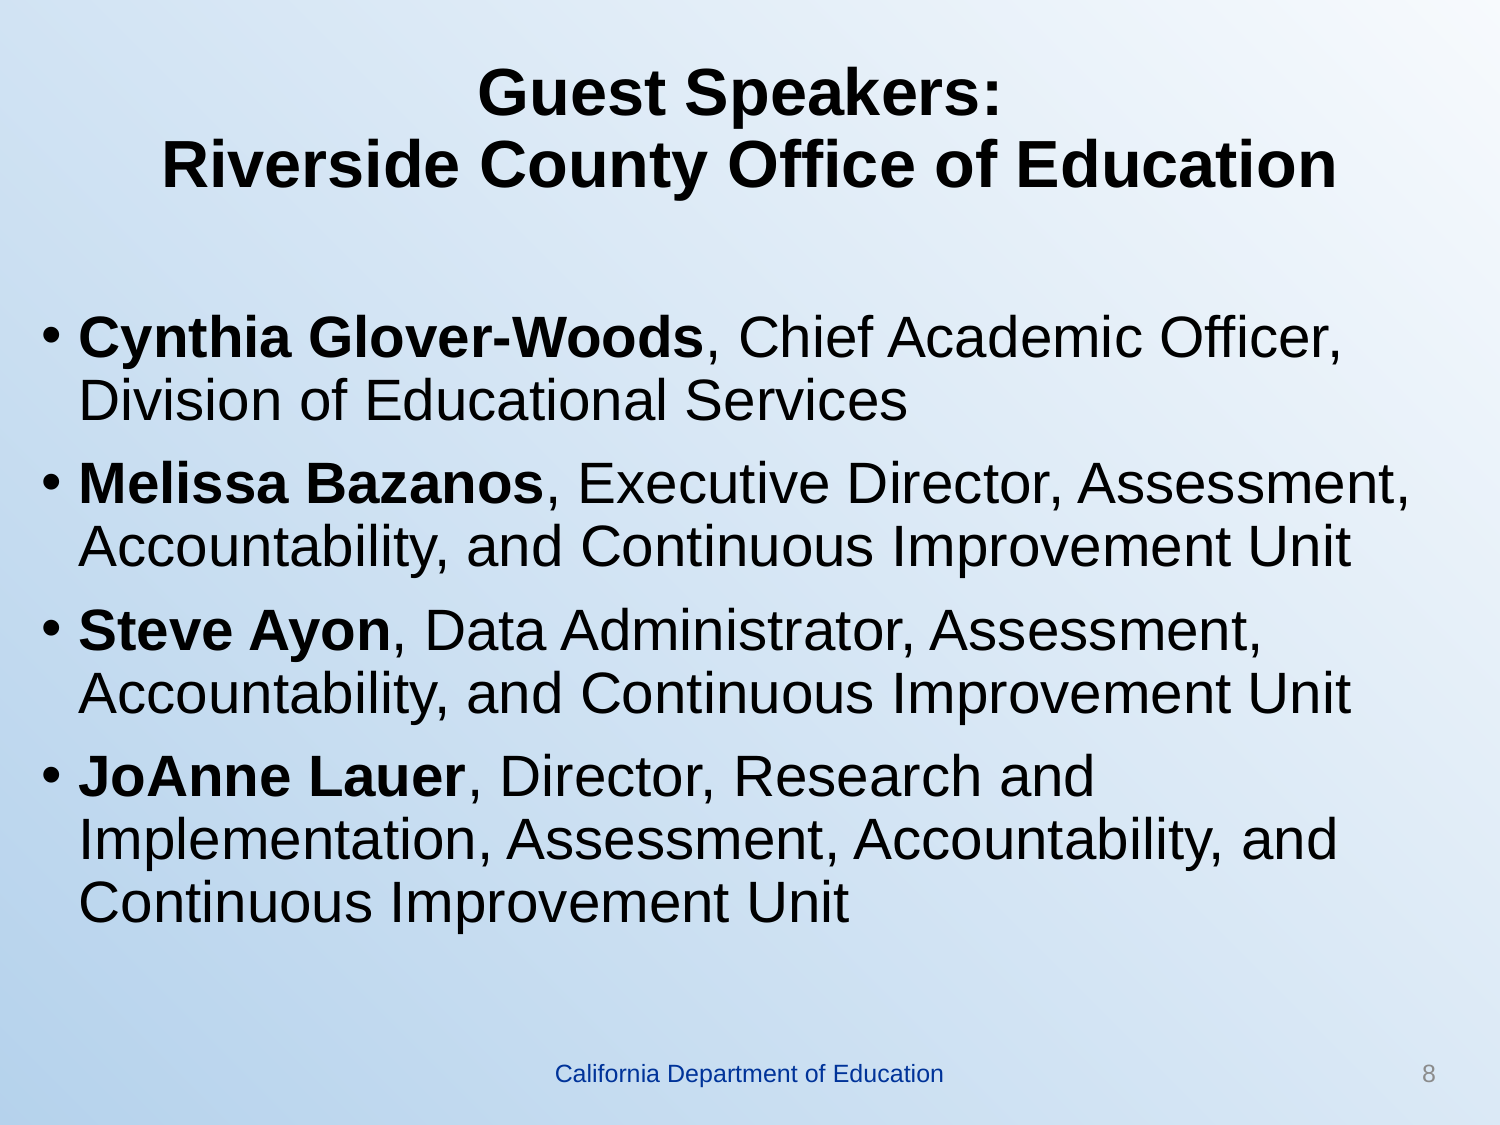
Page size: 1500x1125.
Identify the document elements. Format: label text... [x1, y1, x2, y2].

footer California Department of Education [496, 1042, 1004, 1103]
list Cynthia Glover-Woods, Chief Academic Officer, Division of Educational Services Melissa Bazanos, Executive Director, Assessment, Accountability, and Continuous Improvement Unit Steve Ayon, Data Administrator, Assessment, Accountability, and Continuous Improvement Unit JoAnne Lauer, Director, Research and Implementation, Assessment, Accountability, and Continuous Improvement Unit [25, 299, 1451, 1014]
slide_number 8 [1113, 1042, 1451, 1103]
title Guest Speakers: Riverside County Office of Education [0, 0, 1500, 260]
